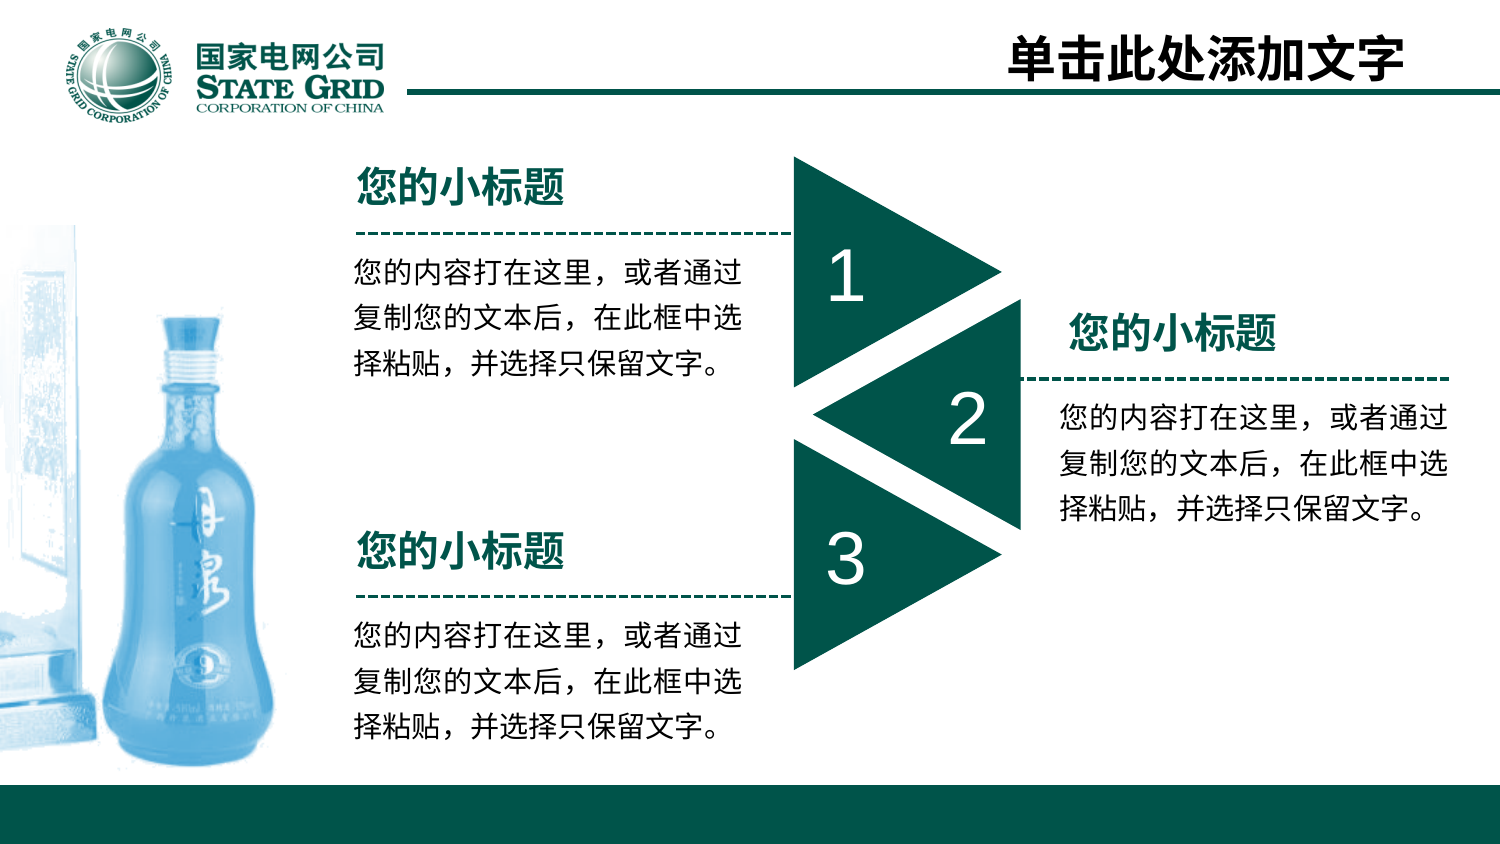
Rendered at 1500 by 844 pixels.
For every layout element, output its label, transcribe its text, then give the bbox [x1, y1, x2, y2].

text_box 2 [810, 310, 1023, 532]
text_box 您的内容打在这里，或者通过复制您的文本后，在此框中选择粘贴，并选择只保留文字。 [338, 604, 758, 751]
text_box 3 [791, 437, 1004, 672]
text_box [339, 516, 804, 598]
text_box 您的内容打在这里，或者通过复制您的文本后，在此框中选择粘贴，并选择只保留文字。 [338, 240, 758, 388]
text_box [339, 153, 804, 234]
picture [66, 28, 384, 123]
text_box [1001, 298, 1450, 380]
picture [0, 224, 291, 782]
text_box 1 [791, 161, 1004, 390]
text_box 您的内容打在这里，或者通过复制您的文本后，在此框中选择粘贴，并选择只保留文字。 [1044, 381, 1464, 533]
